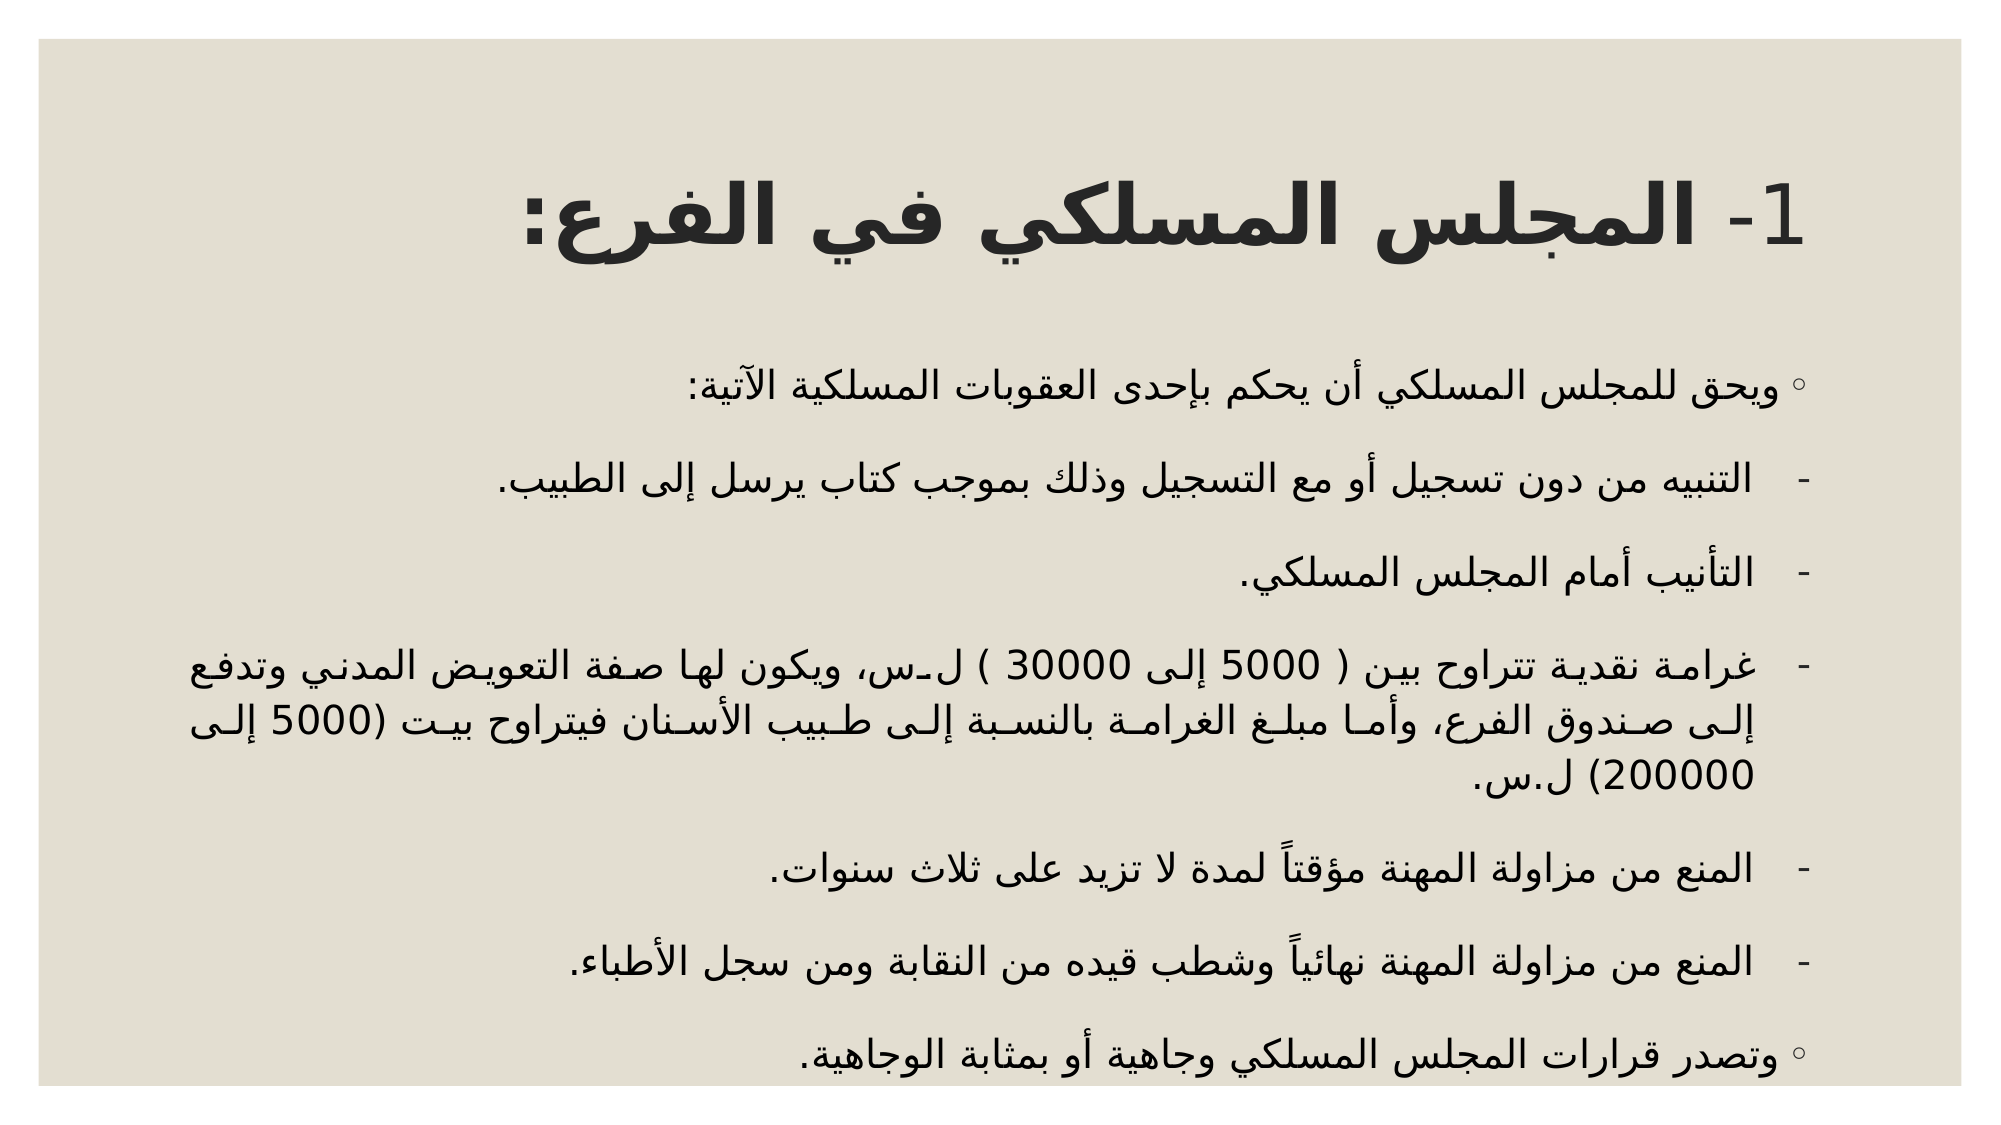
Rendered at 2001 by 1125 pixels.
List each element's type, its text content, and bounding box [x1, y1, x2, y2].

list ويحق للمجلس المسلكي أن يحكم بإحدى العقوبات المسلكية الآتية: التنبيه من دون تسجيل أو مع التسجيل وذلك بموجب كتاب يرسل إلى الطبيب. التأنيب أمام المجلس المسلكي. غرامة نقدية تتراوح بين ( 5000 إلى 30000 ) ل.س، ويكون لها صفة التعويض المدني وتدفع إلى صندوق الفرع، وأما مبلغ الغرامة بالنسبة إلى طبيب الأسنان فيتراوح بيت (5000 إلى 200000) ل.س. المنع من مزاولة المهنة مؤقتاً لمدة لا تزيد على ثلاث سنوات. المنع من مزاولة المهنة نهائياً وشطب قيده من النقابة ومن سجل الأطباء. وتصدر قرارات المجلس المسلكي وجاهية أو بمثابة الوجاهية. [174, 345, 1825, 1087]
title 1- المجلس المسلكي في الفرع: [174, 105, 1825, 331]
